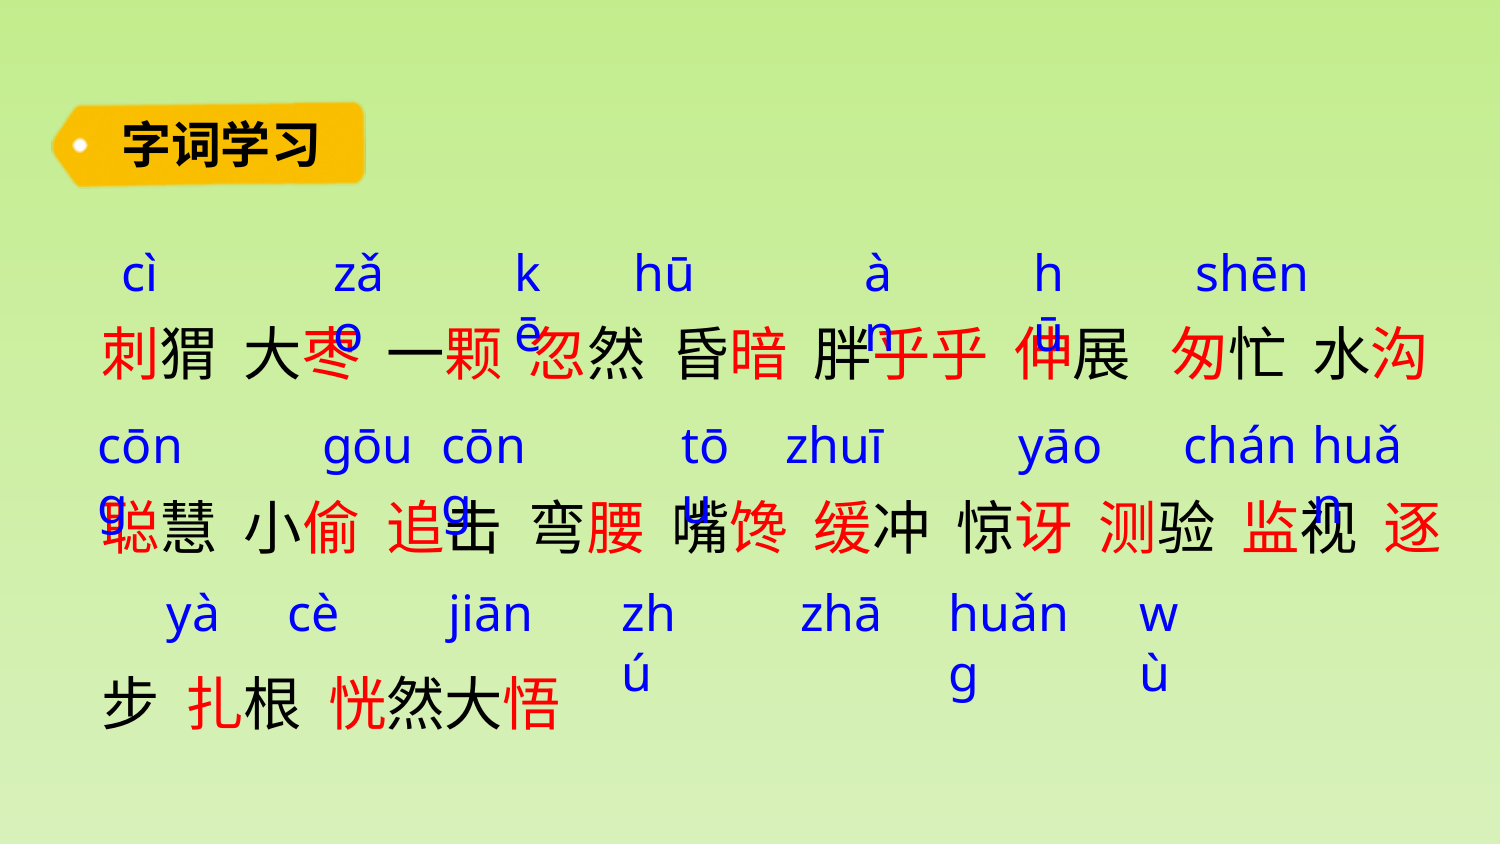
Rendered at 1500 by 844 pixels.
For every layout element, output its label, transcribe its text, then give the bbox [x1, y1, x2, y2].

text_box shēn [1180, 234, 1329, 310]
text_box cè [273, 573, 365, 649]
text_box cì [106, 234, 206, 310]
text_box cōng [426, 406, 568, 542]
text_box tōu [667, 406, 771, 542]
text_box 刺猬 大枣 一颗 忽然 昏暗 胖乎乎 伸展 匆忙 水沟 聪慧 小偷 追击 弯腰 嘴馋 缓冲 惊讶 测验 监视 逐步 扎根 恍然大悟 [90, 206, 1480, 743]
text_box huǎn [1298, 406, 1444, 542]
text_box cōng [83, 406, 229, 542]
text_box zǎo [318, 234, 427, 370]
text_box hū [1019, 234, 1110, 370]
text_box zhú [607, 573, 721, 709]
text_box àn [849, 234, 934, 370]
text_box chán [1169, 406, 1318, 482]
text_box wù [1124, 573, 1224, 709]
text_box yà [152, 573, 248, 649]
text_box zhuī [770, 406, 905, 482]
text_box huǎng [934, 573, 1103, 709]
text_box kē [499, 234, 584, 370]
text_box yāo [1003, 406, 1125, 482]
text_box gōu [307, 406, 426, 482]
text_box hū [619, 234, 721, 310]
picture [38, 96, 377, 192]
text_box zhā [785, 573, 922, 649]
text_box jiān [433, 573, 561, 649]
